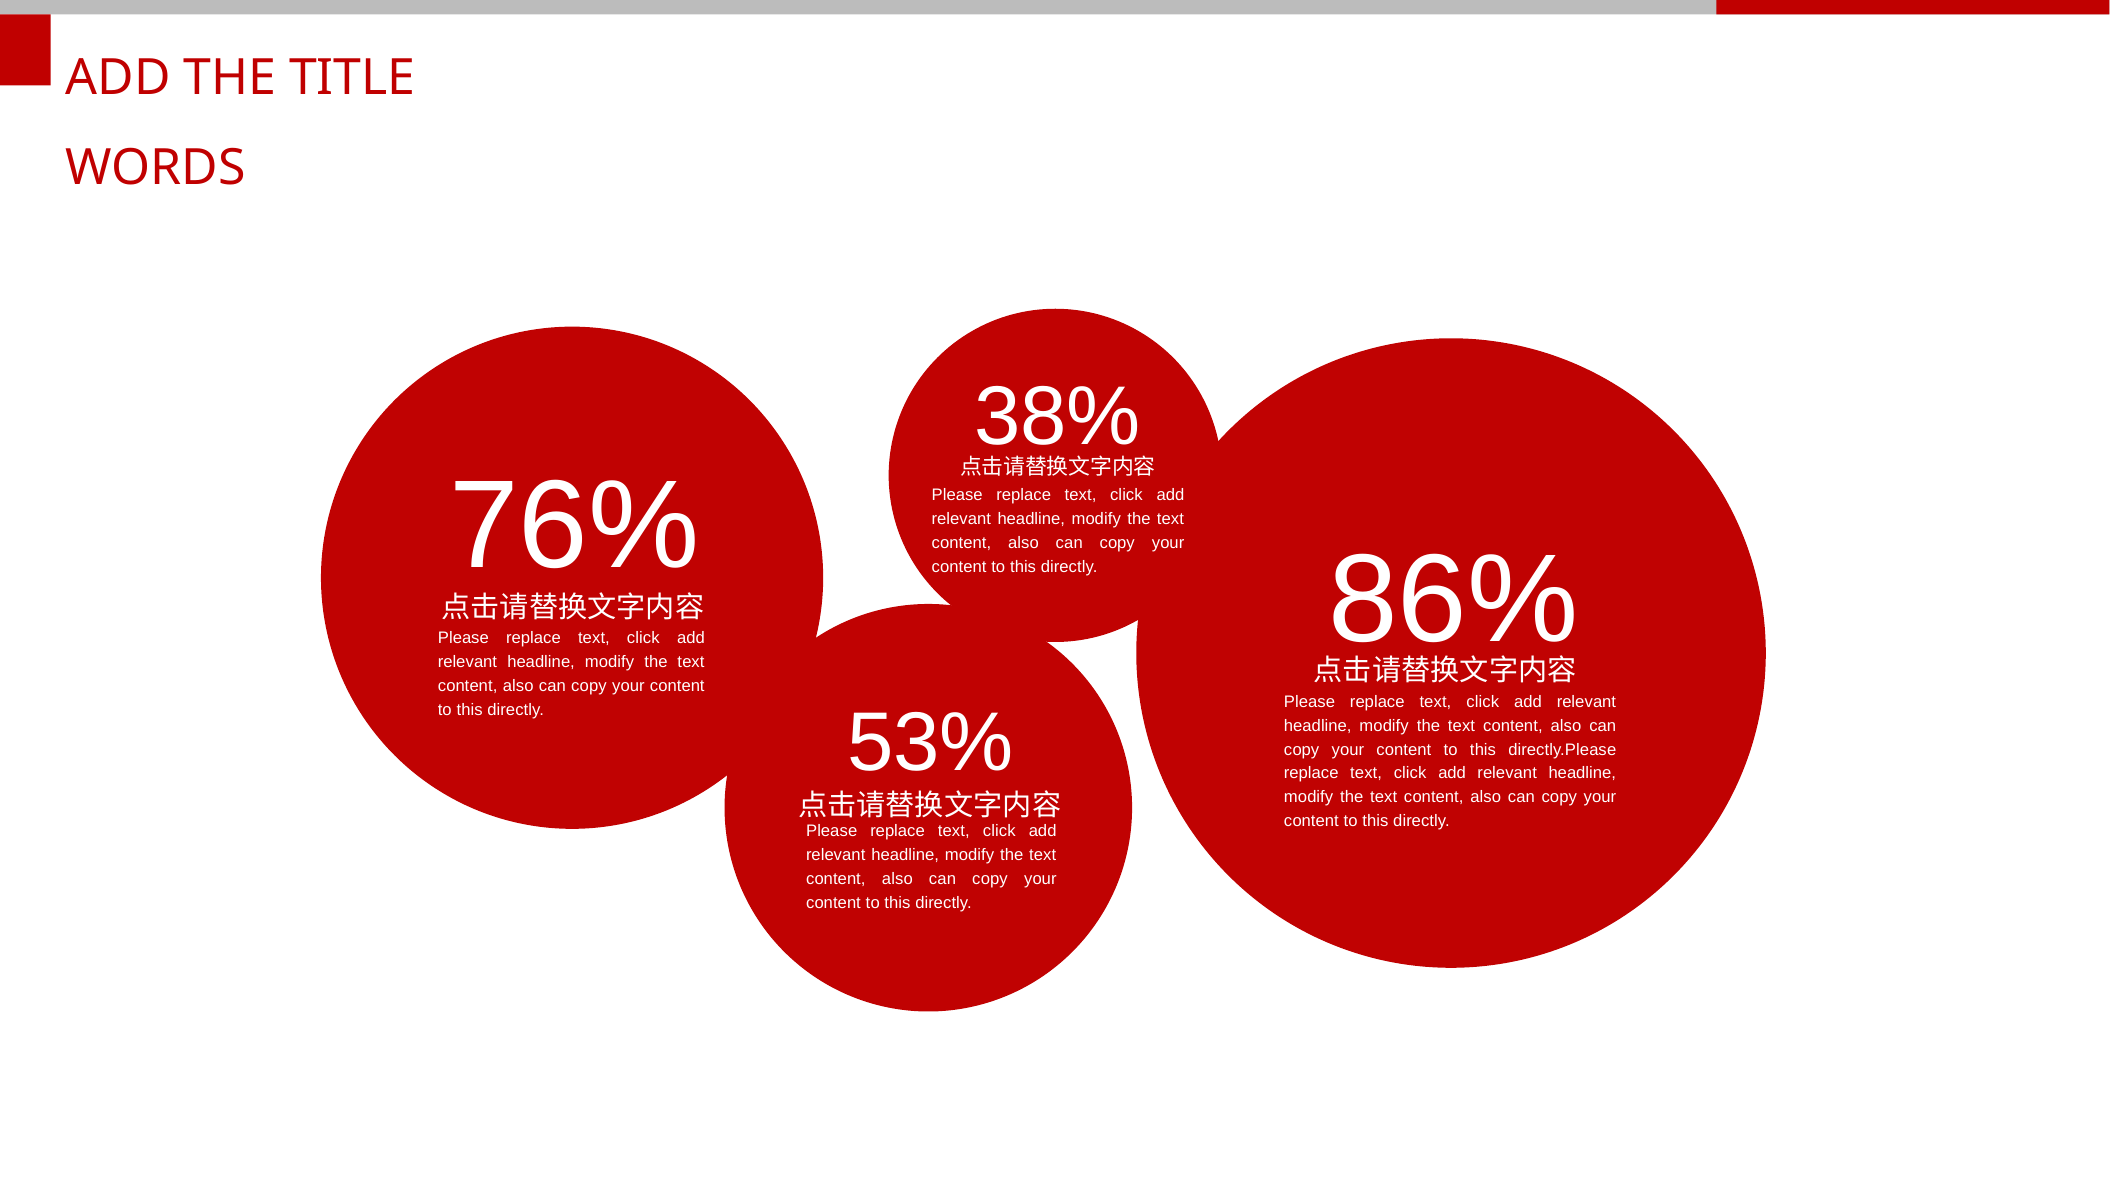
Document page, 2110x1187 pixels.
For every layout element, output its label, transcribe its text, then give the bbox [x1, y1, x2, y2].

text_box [888, 308, 1222, 642]
text_box ADD THE TITLE WORDS [50, 7, 583, 202]
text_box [724, 603, 1133, 1012]
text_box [320, 326, 824, 829]
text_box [1136, 338, 1766, 968]
